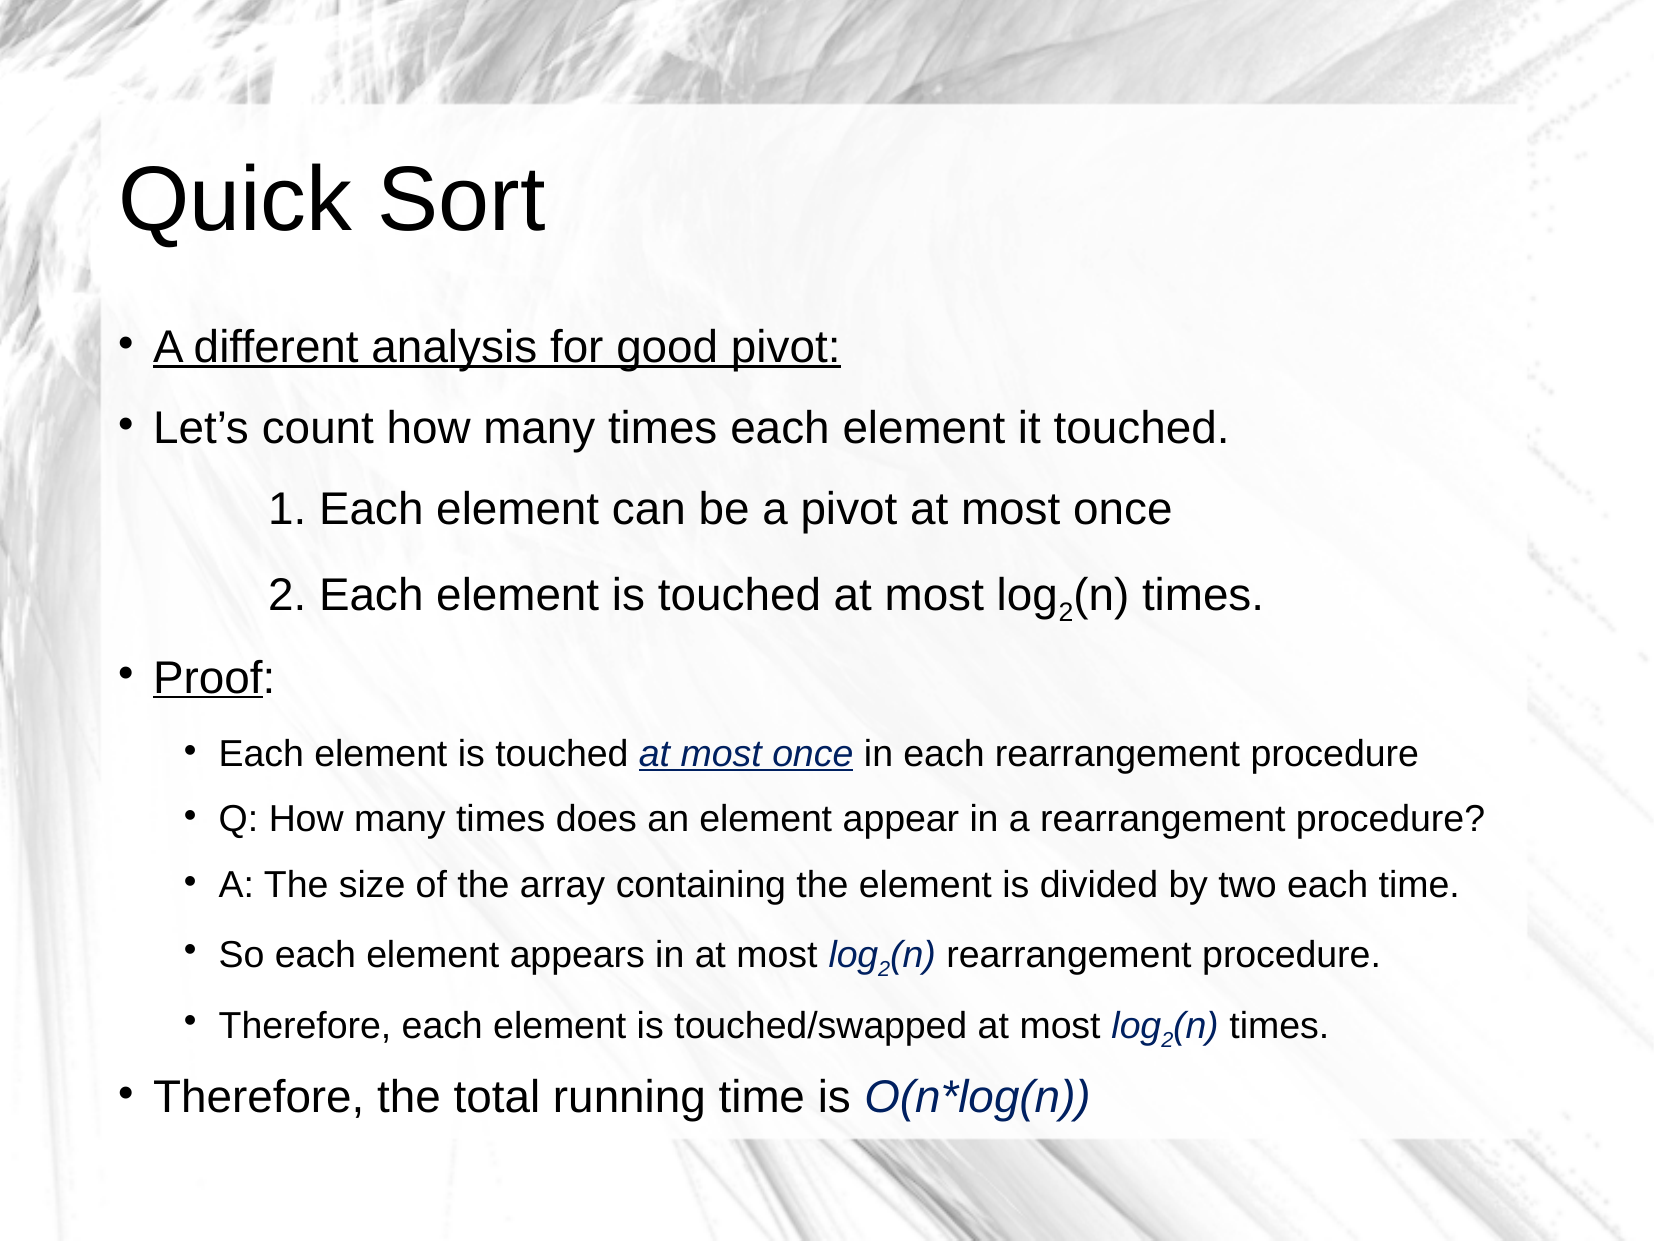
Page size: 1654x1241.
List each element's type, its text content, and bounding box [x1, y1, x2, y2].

title Quick Sort [118, 112, 1506, 281]
list A different analysis for good pivot: Let’s count how many times each element it touched. 1. Each element can be a pivot at most once 2. Each element is touched at most log2(n) times. Proof: Each element is touched at most once in each rearrangement procedure Q: How many times does an element appear in a rearrangement procedure? A: The size of the array containing the element is divided by two each time. So each element appears in at most log2(n) rearrangement procedure. Therefore, each element is touched/swapped at most log2(n) times. Therefore, the total running time is O(n*log(n)) [118, 319, 1571, 1109]
picture [0, 0, 1654, 1241]
